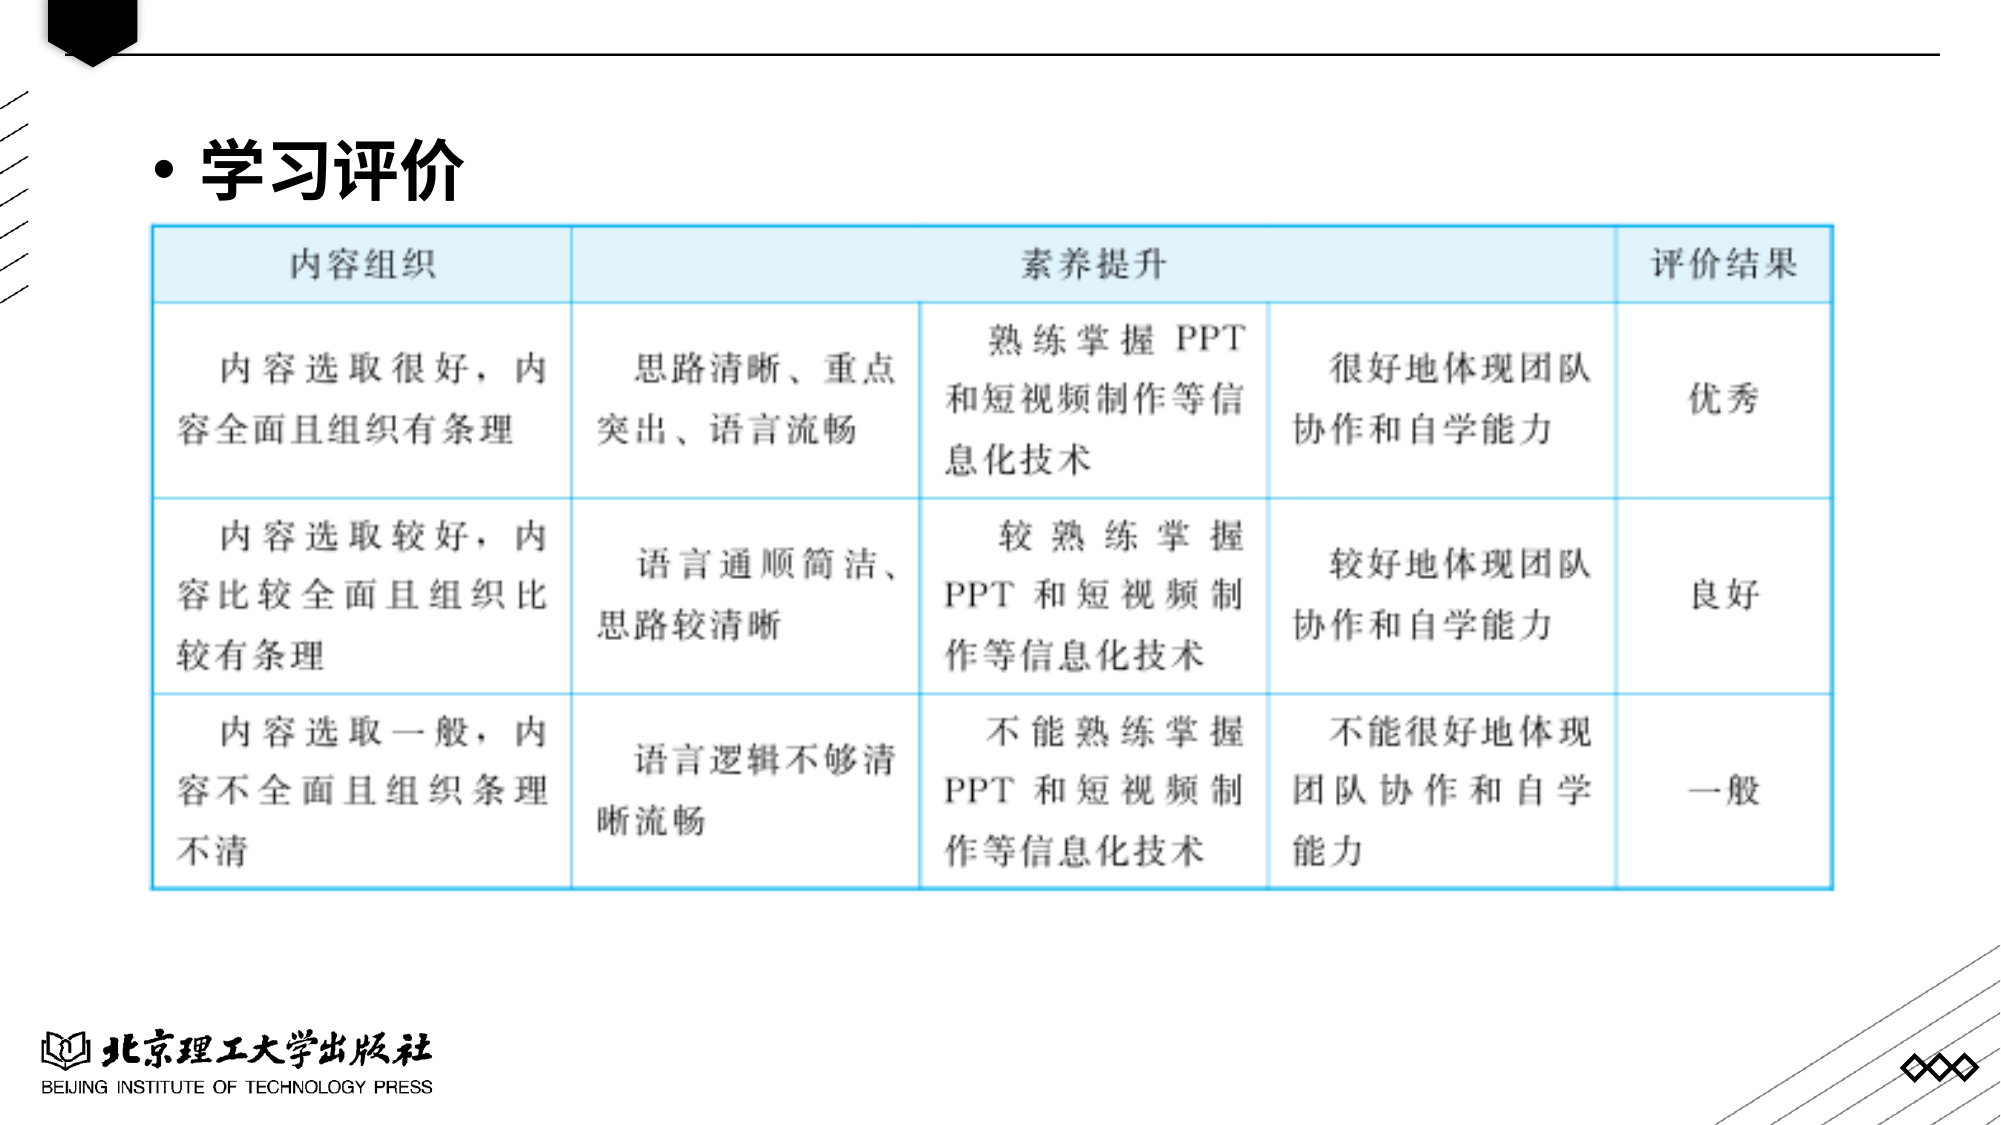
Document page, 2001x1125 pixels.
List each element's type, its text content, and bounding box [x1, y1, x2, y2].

picture [0, 0, 2001, 1125]
text_box 学习评价 [137, 121, 1863, 213]
